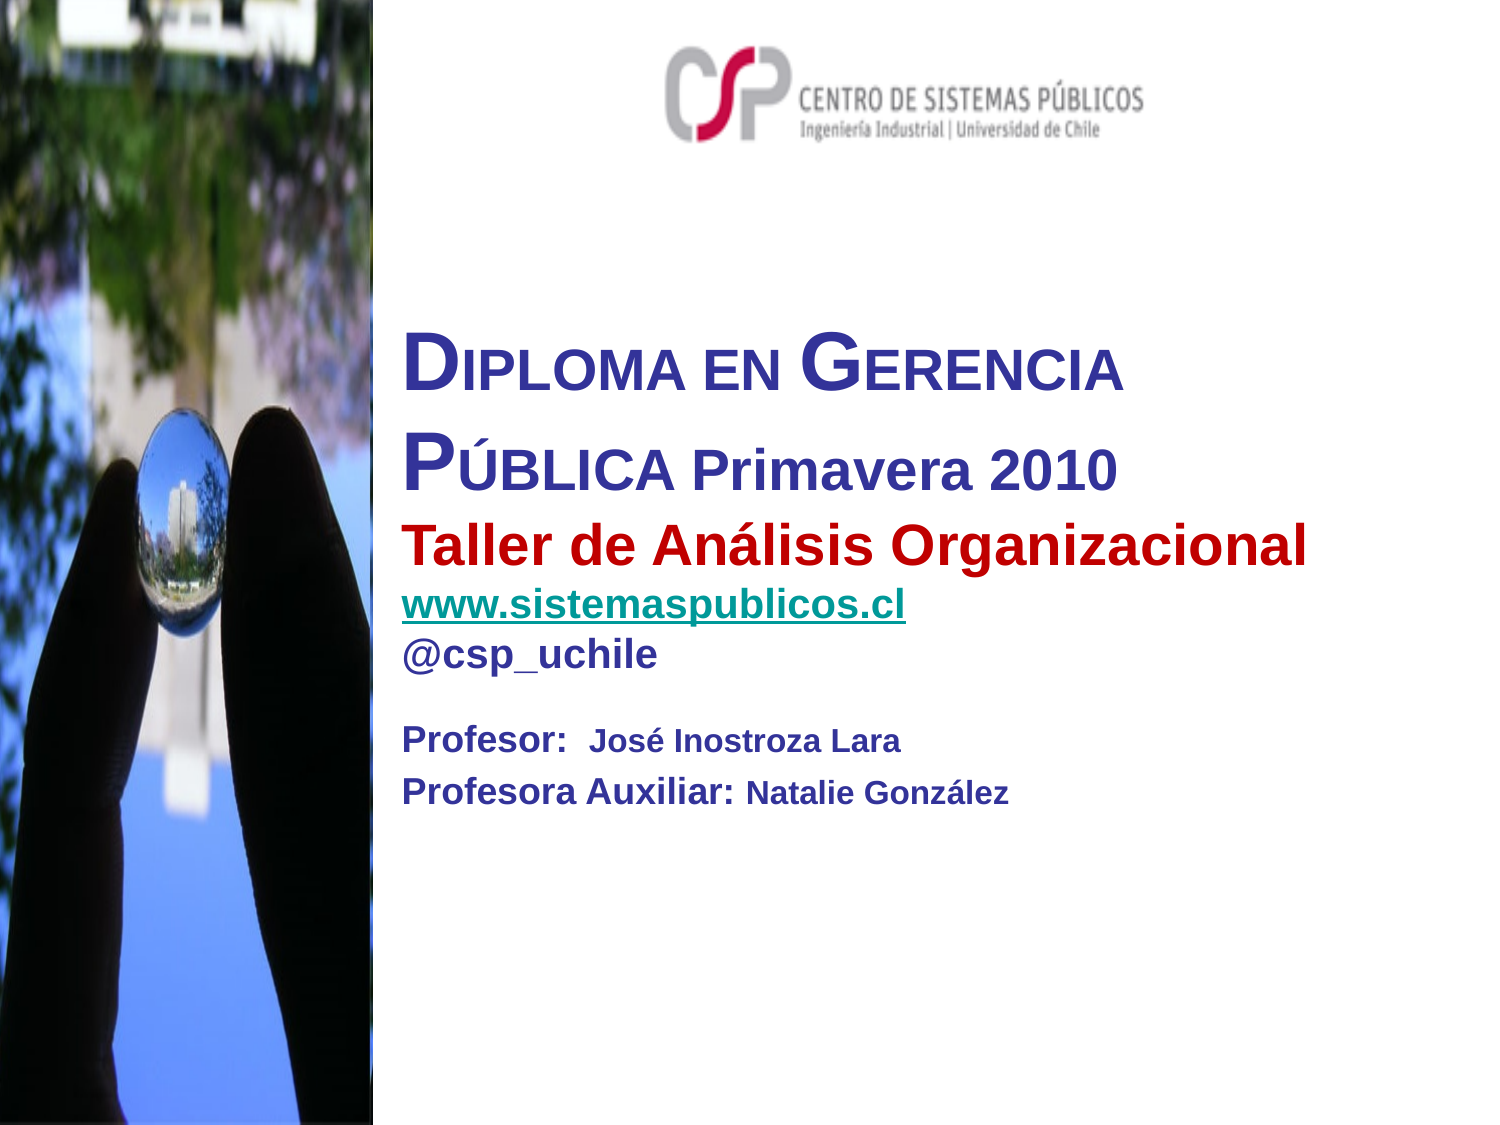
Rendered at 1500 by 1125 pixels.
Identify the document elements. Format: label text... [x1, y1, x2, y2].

title DIPLOMA EN GERENCIA PÚBLICA Primavera 2010 Taller de Análisis Organizacional www.sistemaspublicos.cl @csp_uchile Profesor: José Inostroza Lara Profesora Auxiliar: Natalie González [386, 361, 1365, 604]
picture [0, 0, 373, 1125]
picture [655, 42, 1156, 150]
